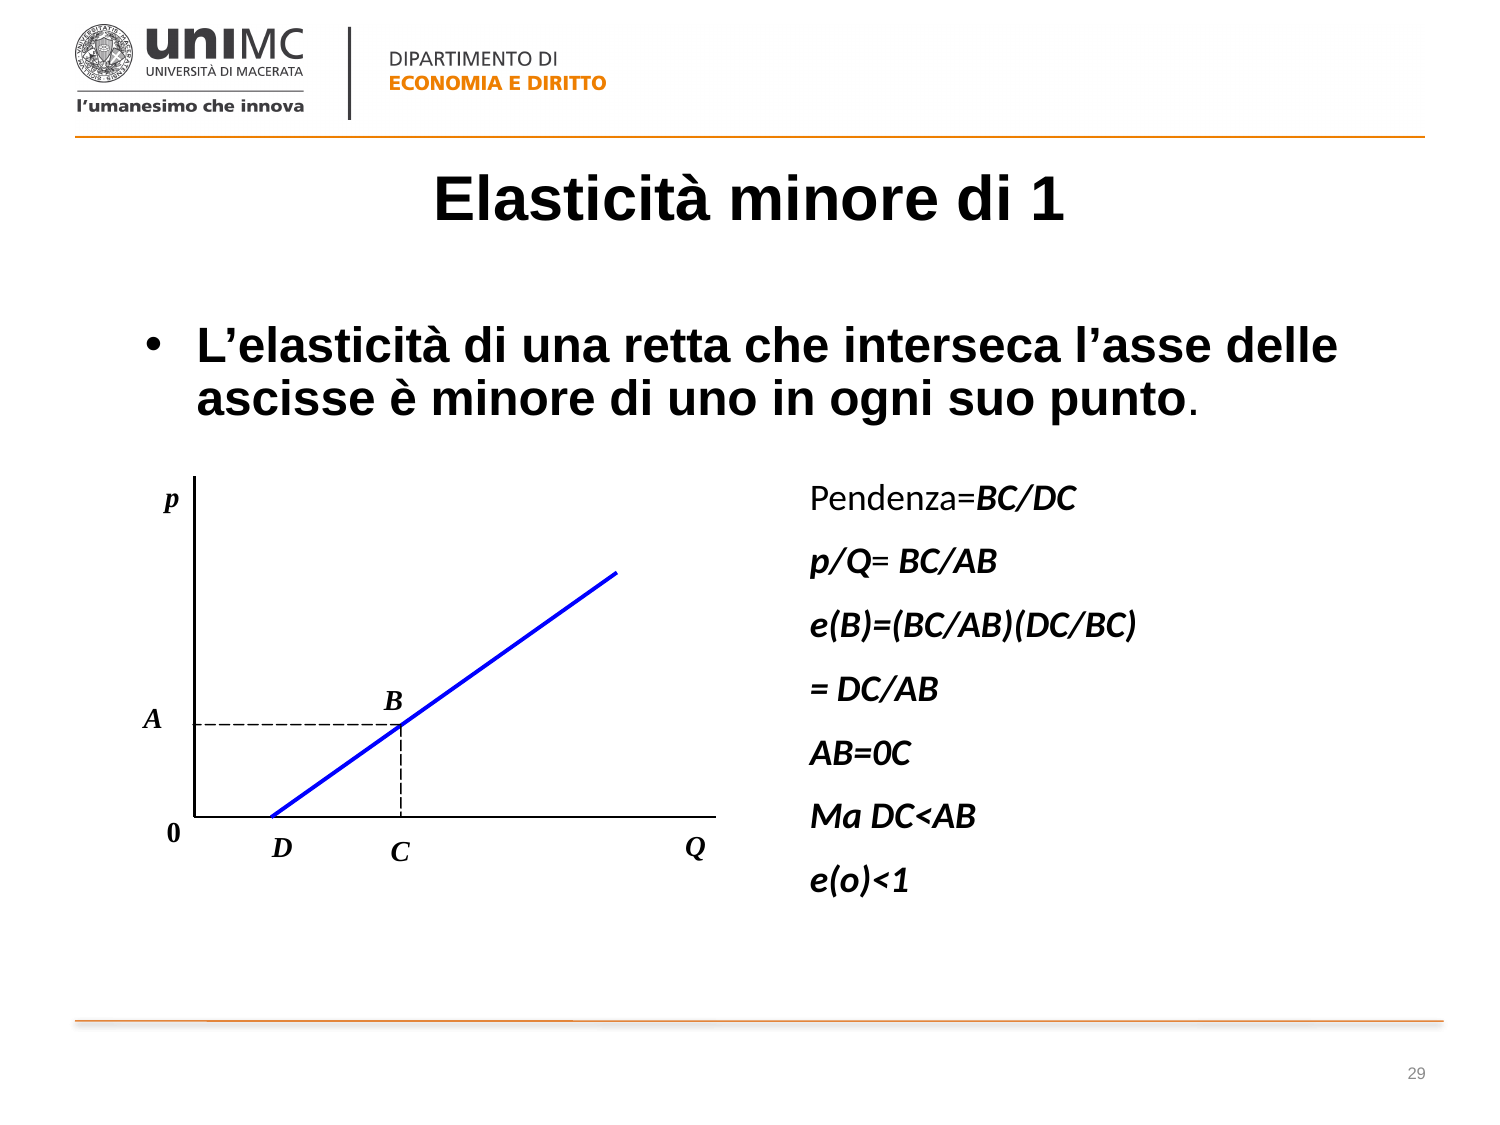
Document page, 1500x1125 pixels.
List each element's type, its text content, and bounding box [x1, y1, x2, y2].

slide_number 29 [1091, 1042, 1442, 1103]
list L’elasticità di una retta che interseca l’asse delle ascisse è minore di uno in ogni suo punto. [129, 312, 1405, 353]
picture [75, 24, 1425, 138]
list L’elasticità di una retta che interseca l’asse delle ascisse è minore di uno in ogni suo punto. [129, 354, 1405, 466]
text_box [104, 472, 743, 893]
title Elasticità minore di 1 [75, 149, 1425, 241]
text_box Pendenza=BC/DC p/Q= BC/AB e(B)=(BC/AB)(DC/BC) = DC/AB AB=0C Ma DC<AB e(o)<1 [795, 465, 1366, 908]
